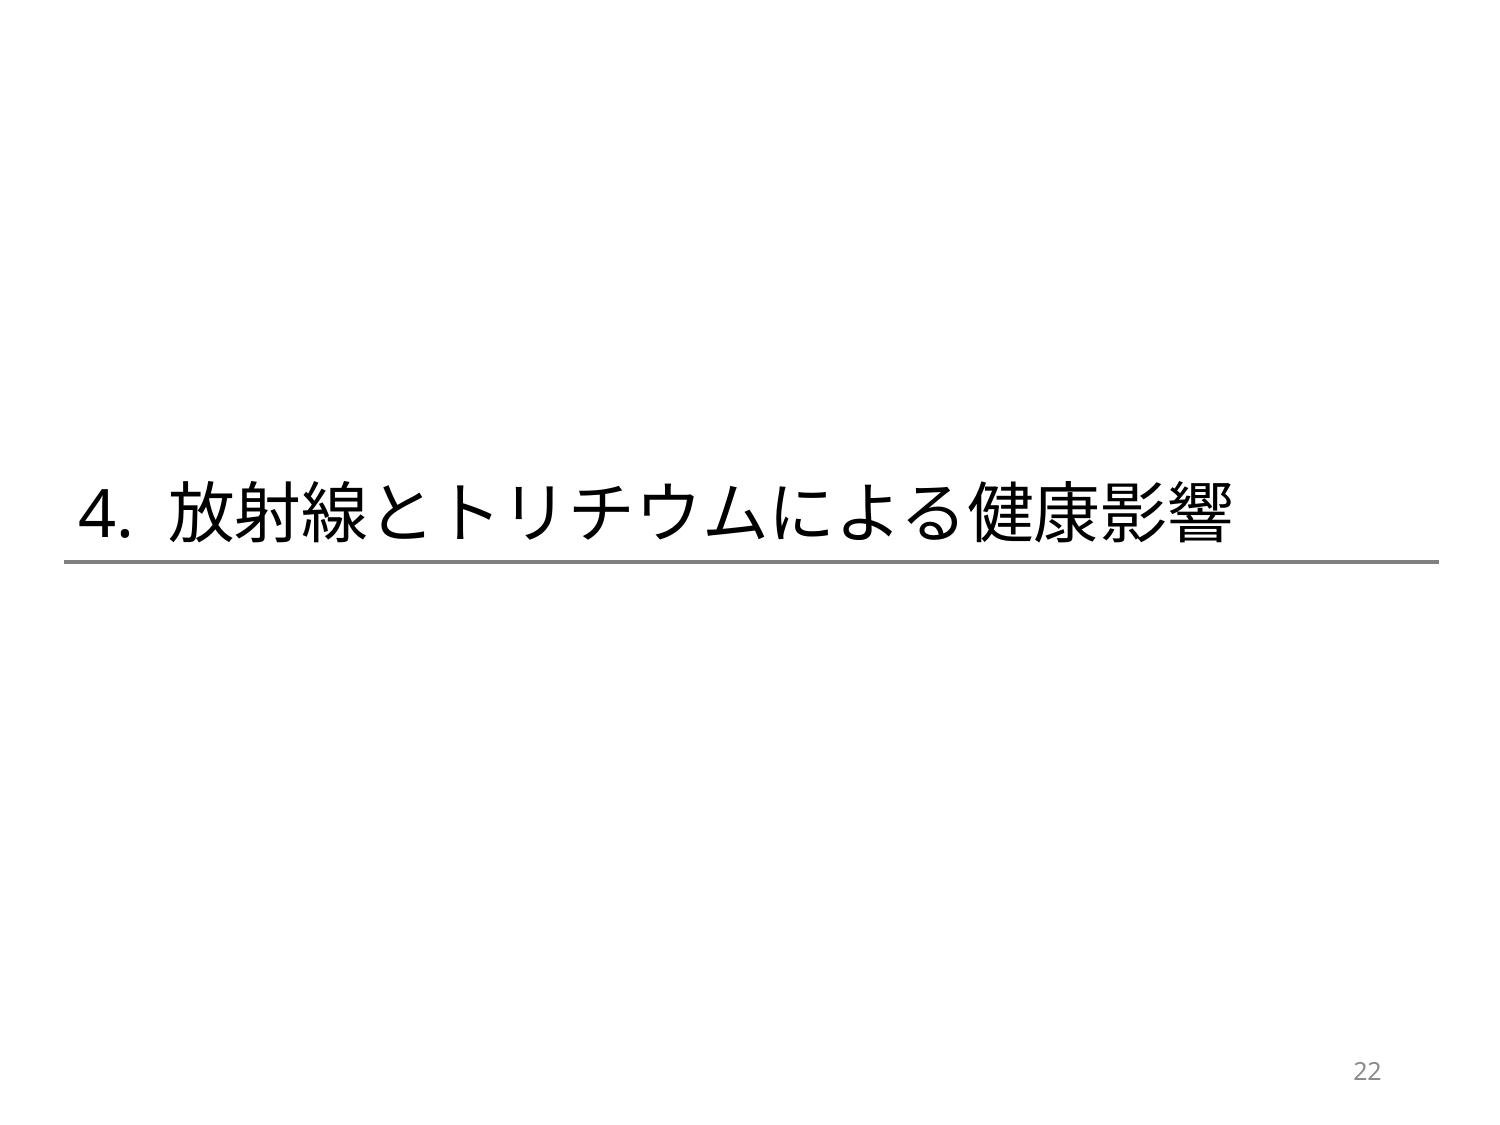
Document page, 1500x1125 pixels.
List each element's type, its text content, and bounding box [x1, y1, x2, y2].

slide_number 22 [1059, 1042, 1397, 1103]
title 4. 放射線とトリチウムによる健康影響 [63, 442, 1439, 560]
